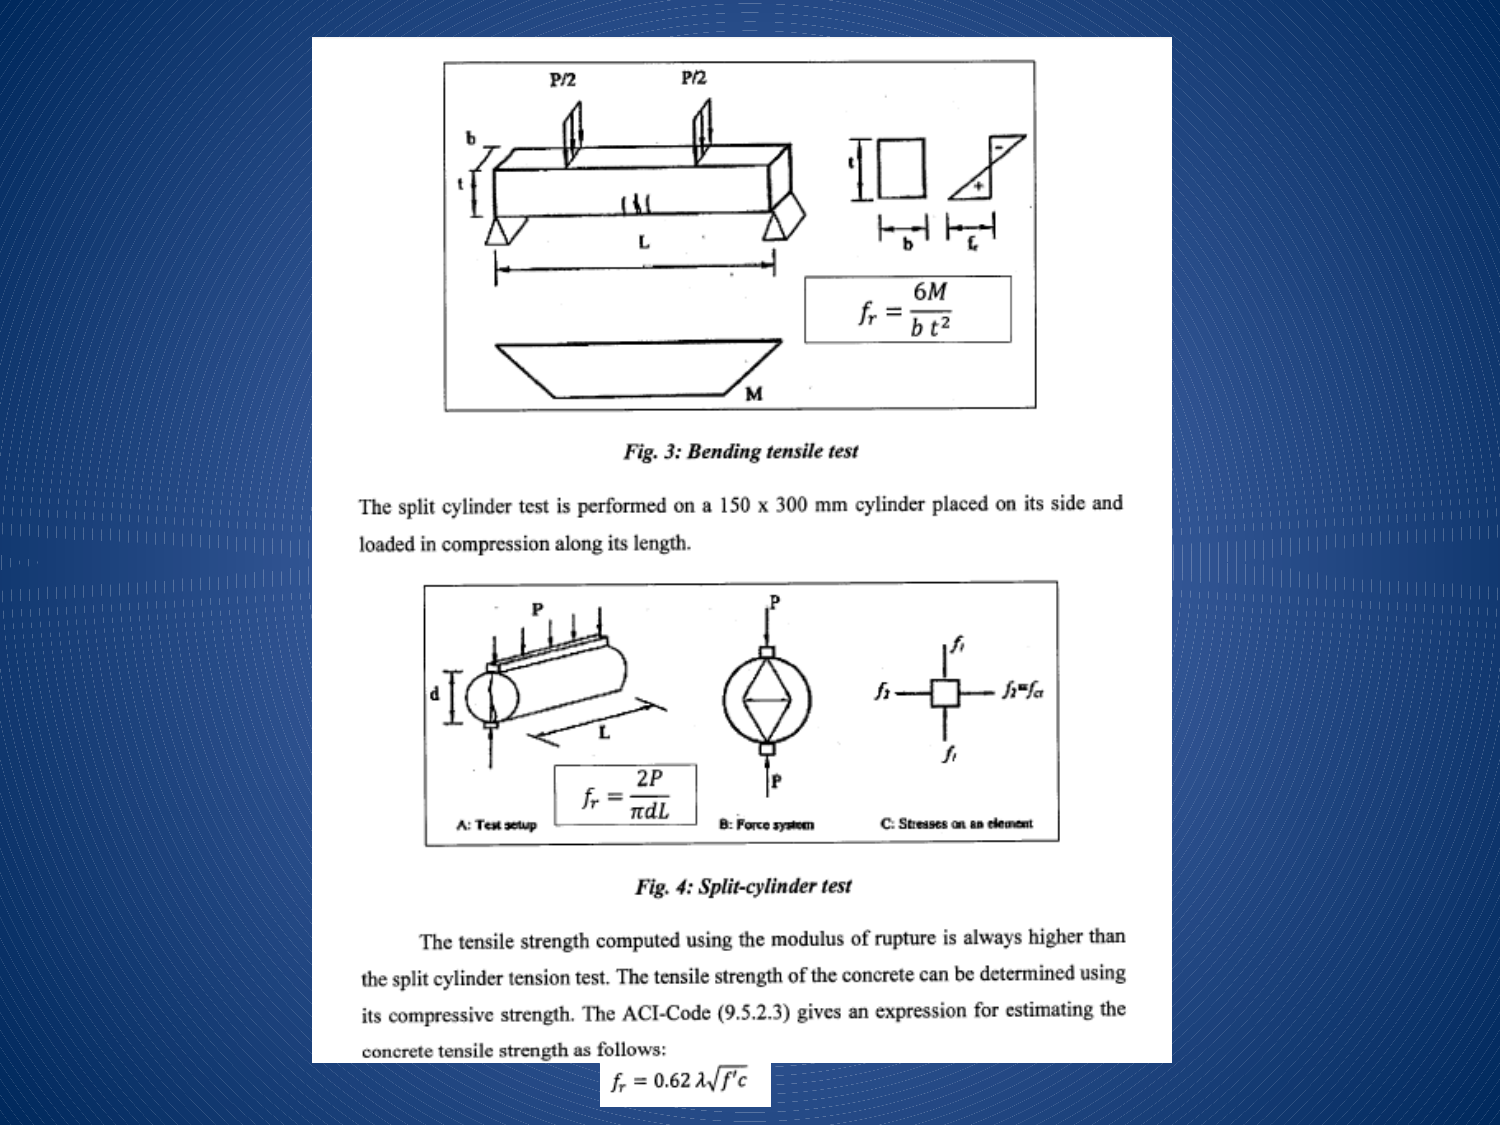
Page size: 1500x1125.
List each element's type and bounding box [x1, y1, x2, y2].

picture [312, 37, 1172, 1107]
